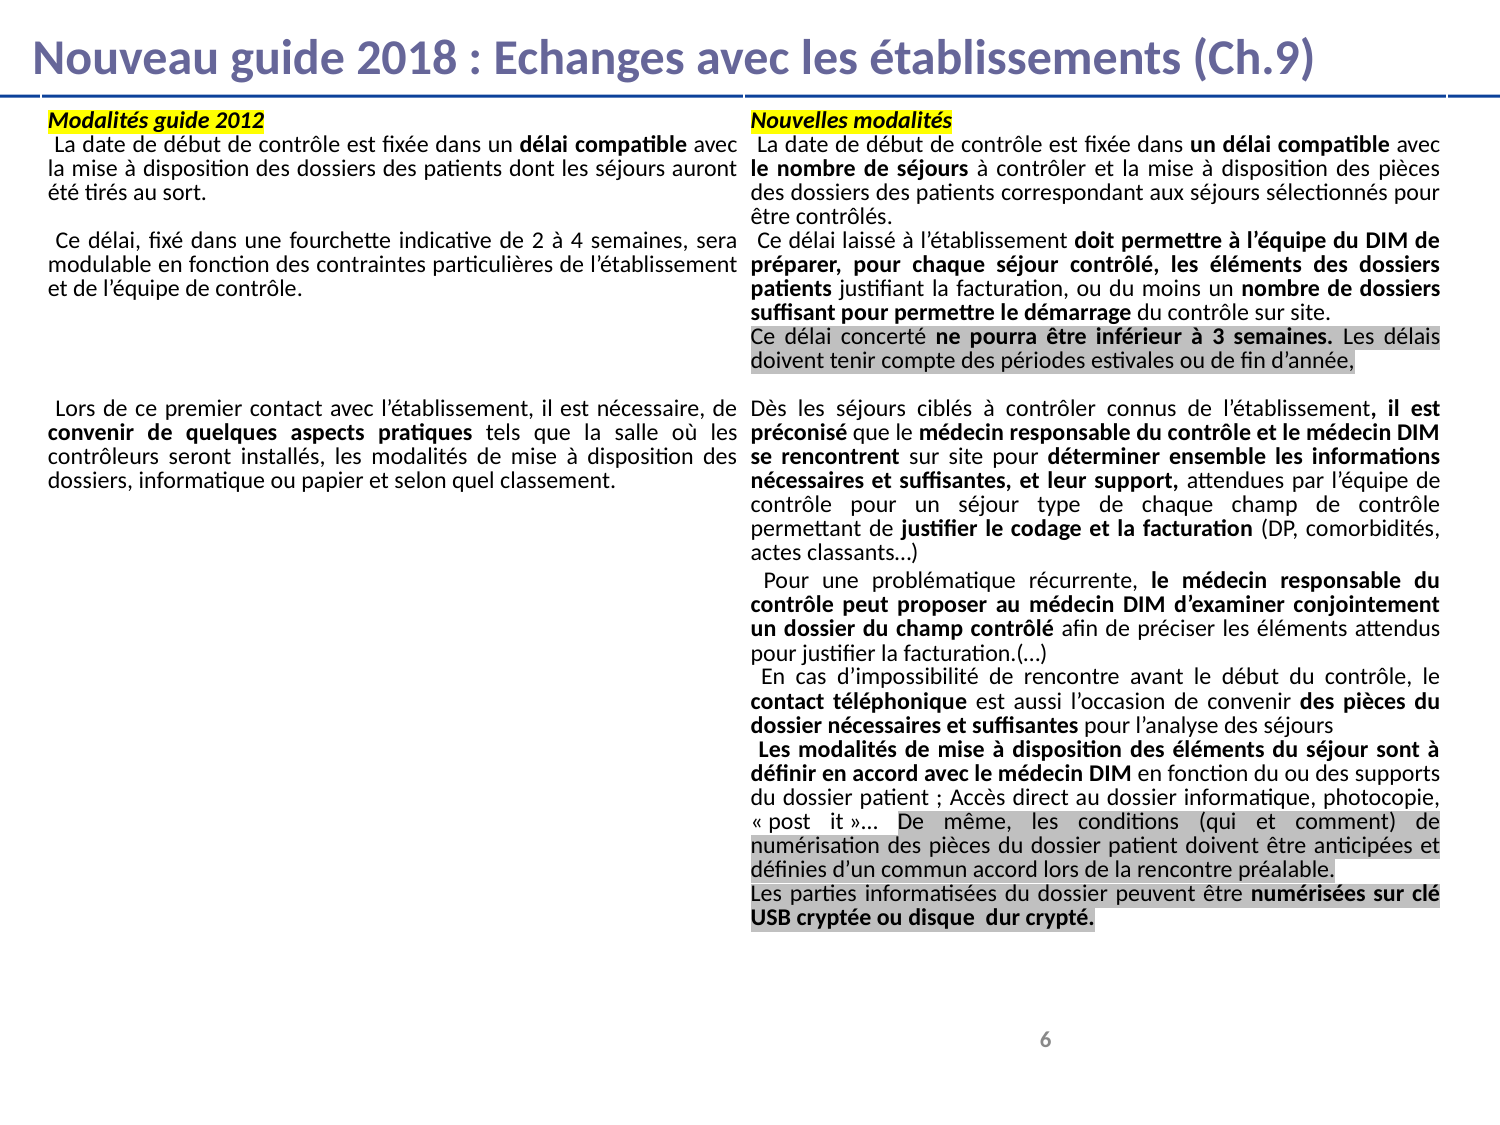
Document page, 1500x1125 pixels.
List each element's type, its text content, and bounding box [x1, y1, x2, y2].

title Nouveau guide 2018 : Echanges avec les établissements (Ch.9) [17, 17, 1500, 82]
table_header Modalités guide 2012 La date de début de contrôle est fixée dans un délai compatible avec la mise à disposition des dossiers des patients dont les séjours auront été tirés au sort. Ce délai, fixé dans une fourchette indicative de 2 à 4 semaines, sera modulable en fonction des contraintes particulières de l’établissement et de l’équipe de contrôle. Lors de ce premier contact avec l’établissement, il est nécessaire, de convenir de quelques aspects pratiques tels que la salle où les contrôleurs seront installés, les modalités de mise à disposition des dossiers, informatique ou papier et selon quel classement. [42, 87, 743, 1016]
table_header Nouvelles modalités La date de début de contrôle est fixée dans un délai compatible avec le nombre de séjours à contrôler et la mise à disposition des pièces des dossiers des patients correspondant aux séjours sélectionnés pour être contrôlés. Ce délai laissé à l’établissement doit permettre à l’équipe du DIM de préparer, pour chaque séjour contrôlé, les éléments des dossiers patients justifiant la facturation, ou du moins un nombre de dossiers suffisant pour permettre le démarrage du contrôle sur site. Ce délai concerté ne pourra être inférieur à 3 semaines. Les délais doivent tenir compte des périodes estivales ou de fin d’année, Dès les séjours ciblés à contrôler connus de l’établissement, il est préconisé que le médecin responsable du contrôle et le médecin DIM se rencontrent sur site pour déterminer ensemble les informations nécessaires et suffisantes, et leur support, attendues par l’équipe de contrôle pour un séjour type de chaque champ de contrôle permettant de justifier le codage et la facturation (DP, comorbidités, actes classants…) Pour une problématique récurrente, le médecin responsable du contrôle peut proposer au médecin DIM d’examiner conjointement un dossier du champ contrôlé afin de préciser les éléments attendus pour justifier la facturation.(…) En cas d’impossibilité de rencontre avant le début du contrôle, le contact téléphonique est aussi l’occasion de convenir des pièces du dossier nécessaires et suffisantes pour l’analyse des séjours Les modalités de mise à disposition des éléments du séjour sont à définir en accord avec le médecin DIM en fonction du ou des supports du dossier patient ; Accès direct au dossier informatique, photocopie, « post it »… De même, les conditions (qui et comment) de numérisation des pièces du dossier patient doivent être anticipées et définies d’un commun accord lors de la rencontre préalable. Les parties informatisées du dossier peuvent être numérisées sur clé USB cryptée ou disque dur crypté. [745, 87, 1446, 1016]
slide_number 6 [874, 1017, 1225, 1078]
